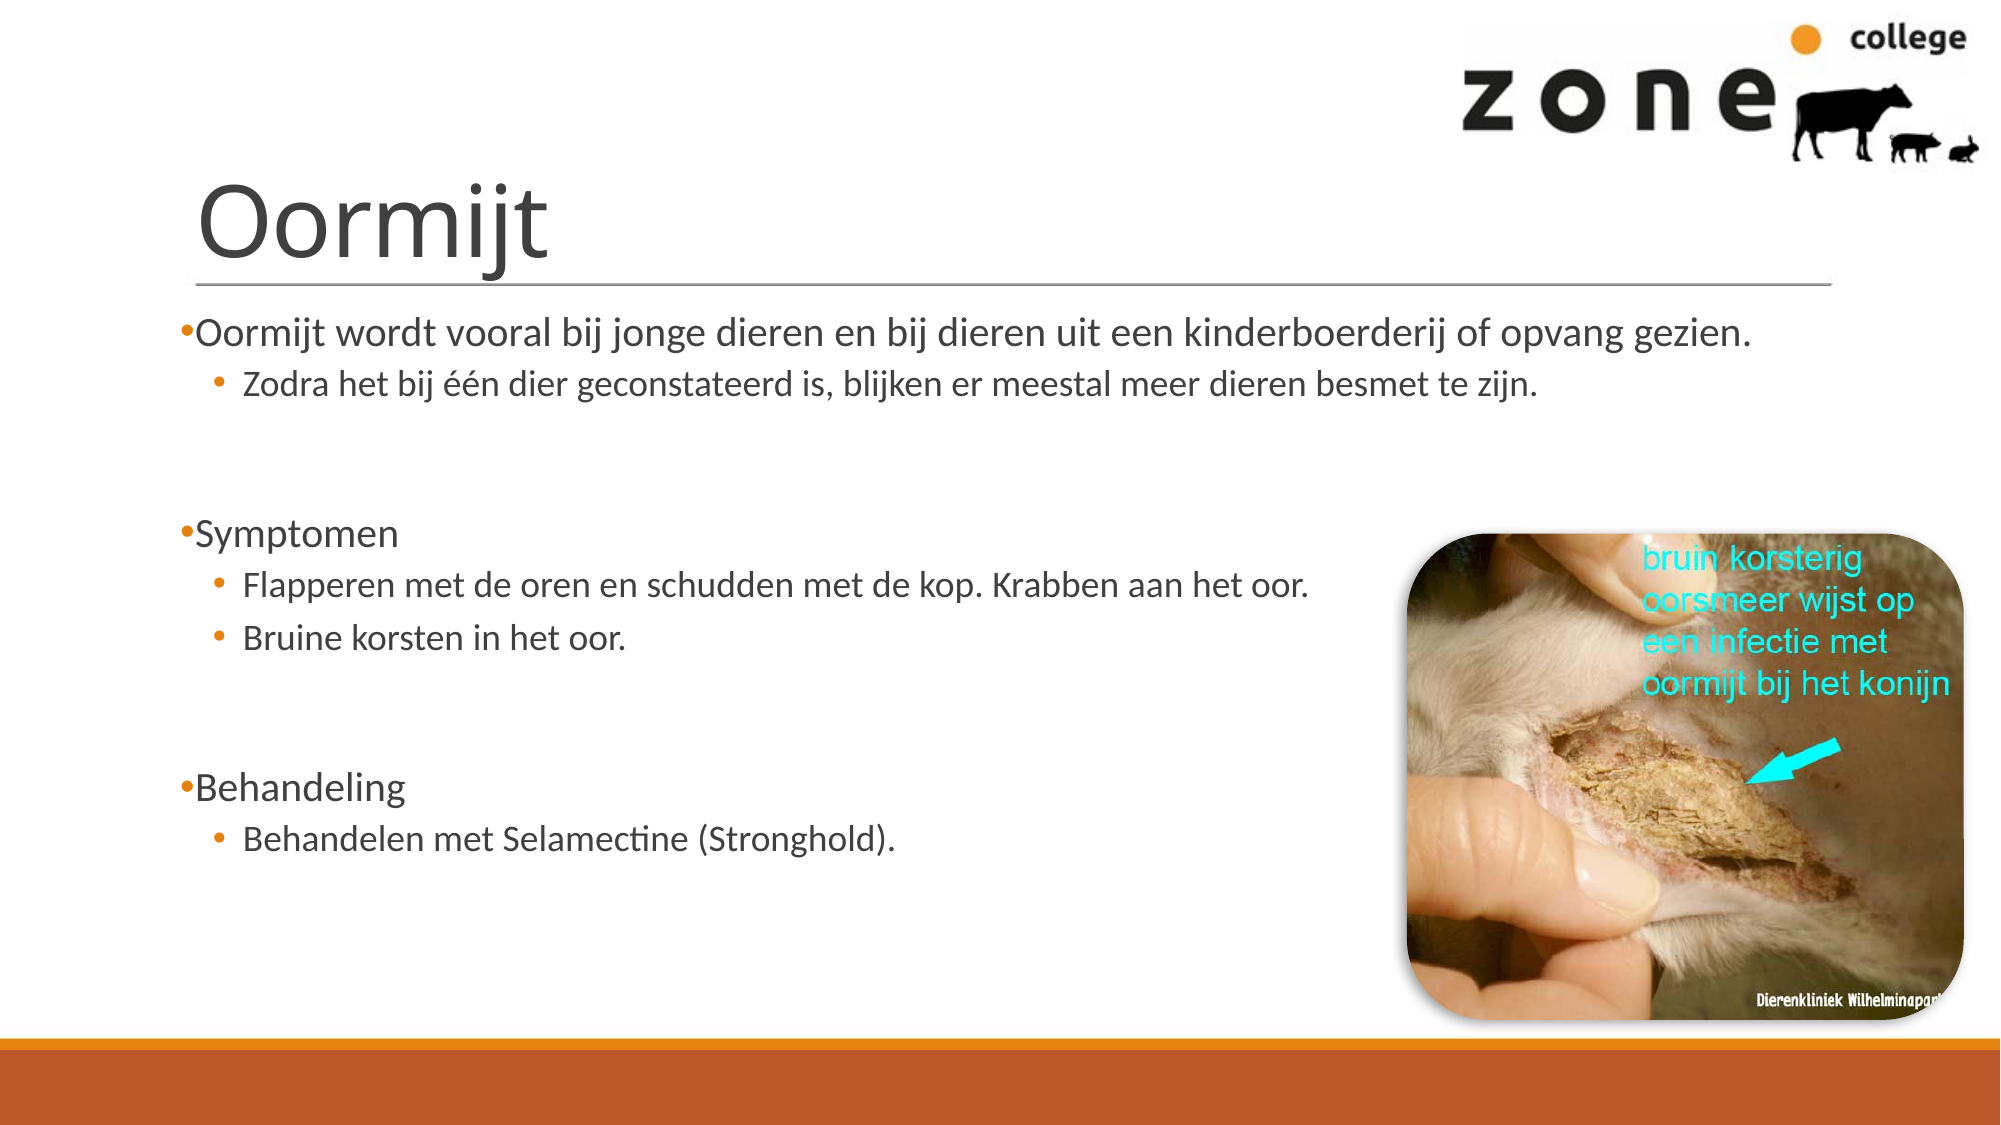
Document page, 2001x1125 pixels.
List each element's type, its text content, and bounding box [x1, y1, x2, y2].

title Oormijt [180, 47, 1830, 285]
picture [0, 0, 2001, 1125]
list Oormijt wordt vooral bij jonge dieren en bij dieren uit een kinderboerderij of opvang gezien. Zodra het bij één dier geconstateerd is, blijken er meestal meer dieren besmet te zijn. Symptomen Flapperen met de oren en schudden met de kop. Krabben aan het oor. Bruine korsten in het oor. Behandeling Behandelen met Selamectine (Stronghold). [180, 302, 1760, 963]
